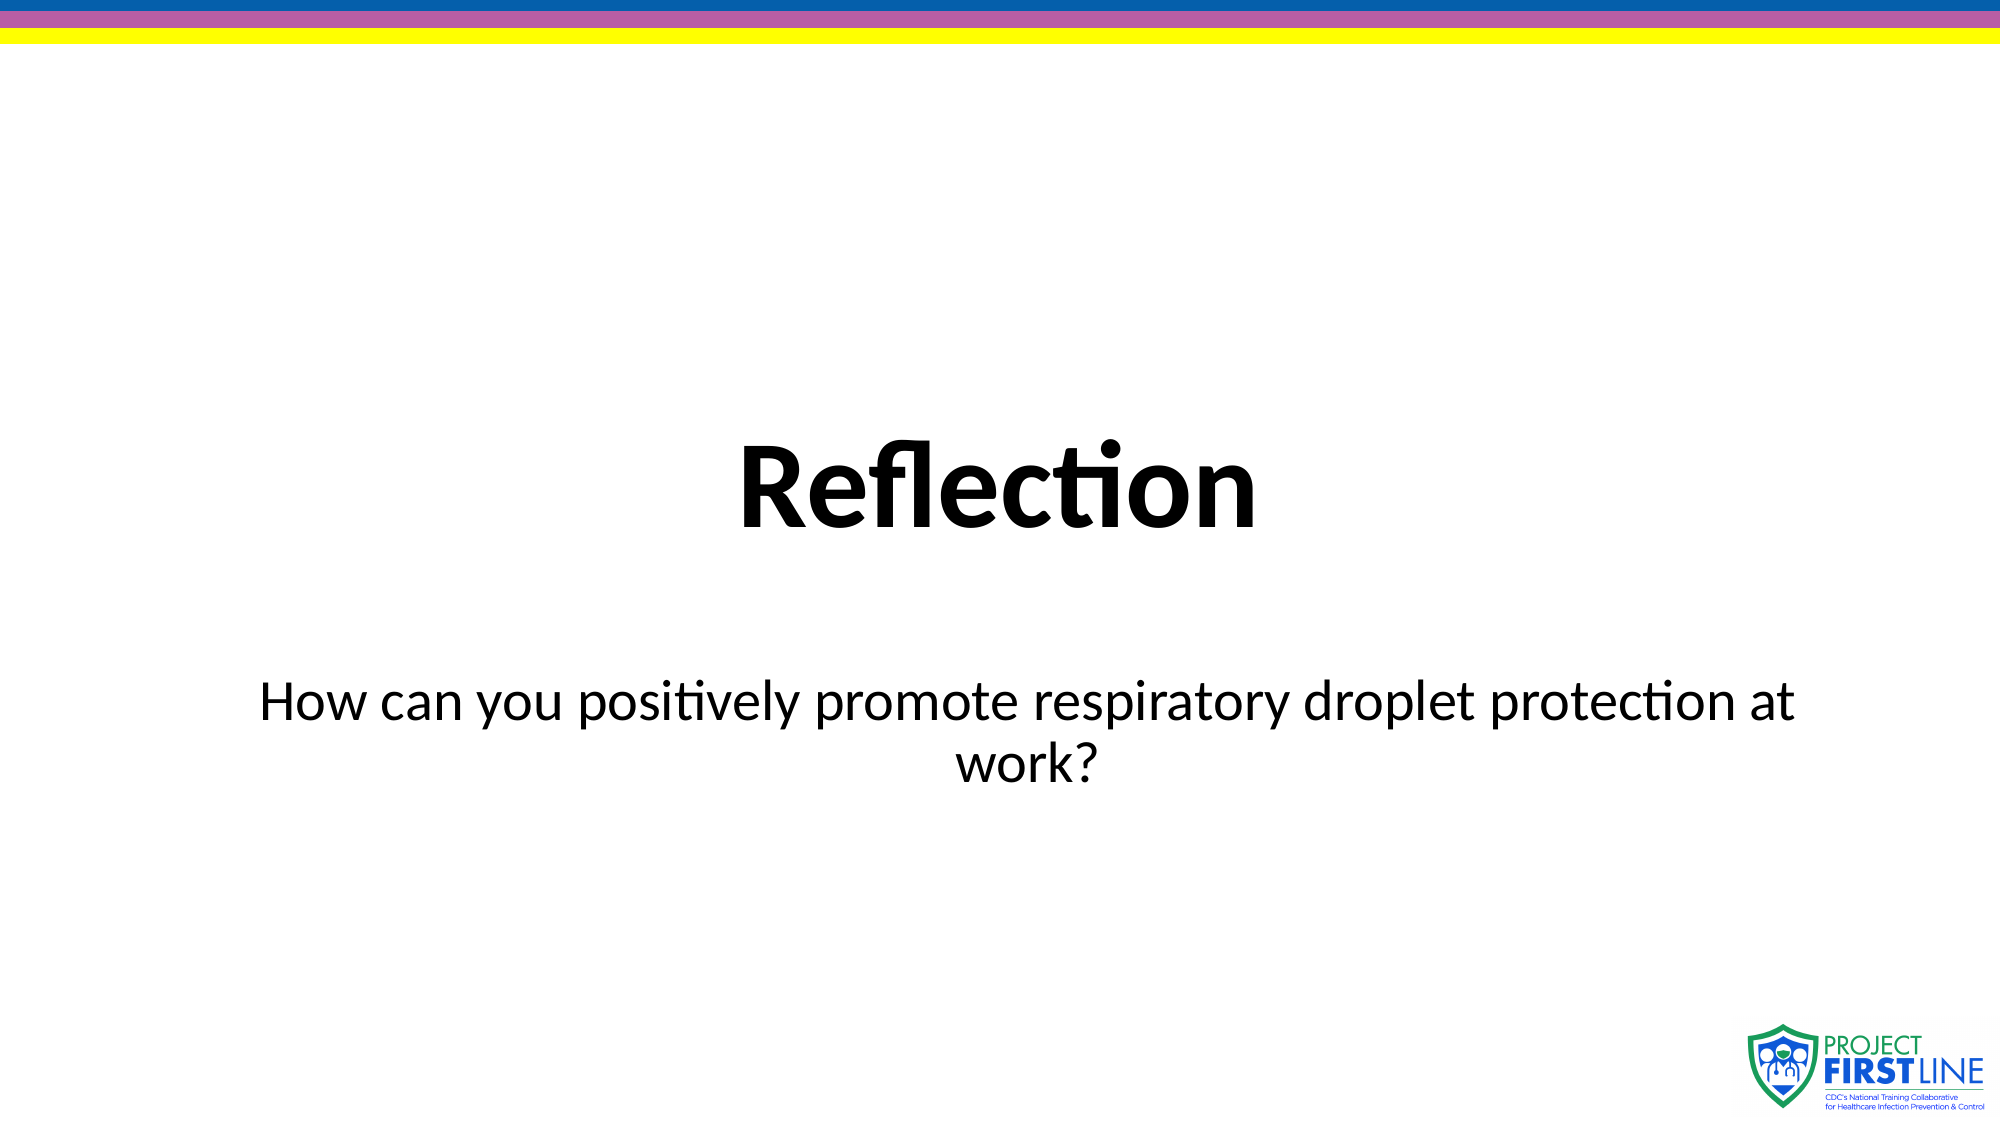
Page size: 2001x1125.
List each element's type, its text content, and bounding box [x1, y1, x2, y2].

text_box [0, 28, 2000, 44]
title Reflection [136, 94, 1862, 563]
text_box [0, 11, 2000, 28]
list How can you positively promote respiratory droplet protection at work? [165, 662, 1891, 909]
text_box [0, 0, 2000, 11]
picture [1731, 1016, 2000, 1117]
